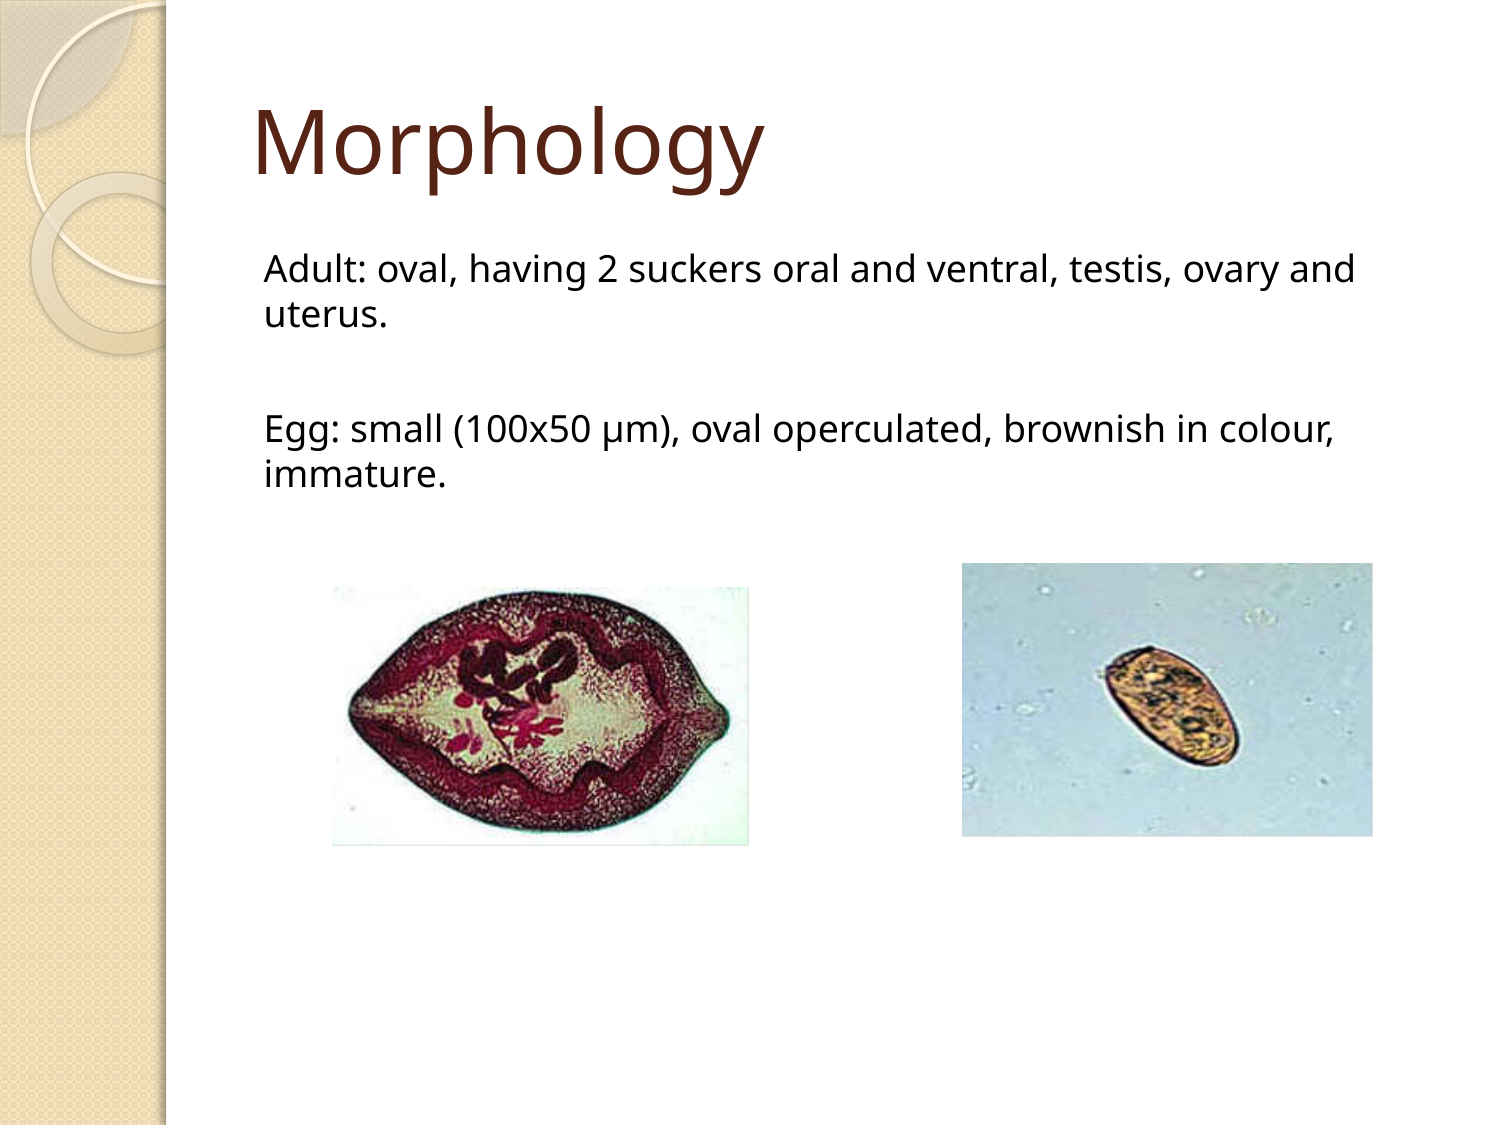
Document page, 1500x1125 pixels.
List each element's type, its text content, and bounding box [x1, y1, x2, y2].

picture [332, 587, 751, 847]
picture [962, 563, 1376, 838]
title Morphology [235, 45, 1466, 233]
list Adult: oval, having 2 suckers oral and ventral, testis, ovary and uterus. Egg: small (100x50 µm), oval operculated, brownish in colour, immature. [235, 237, 1466, 1025]
